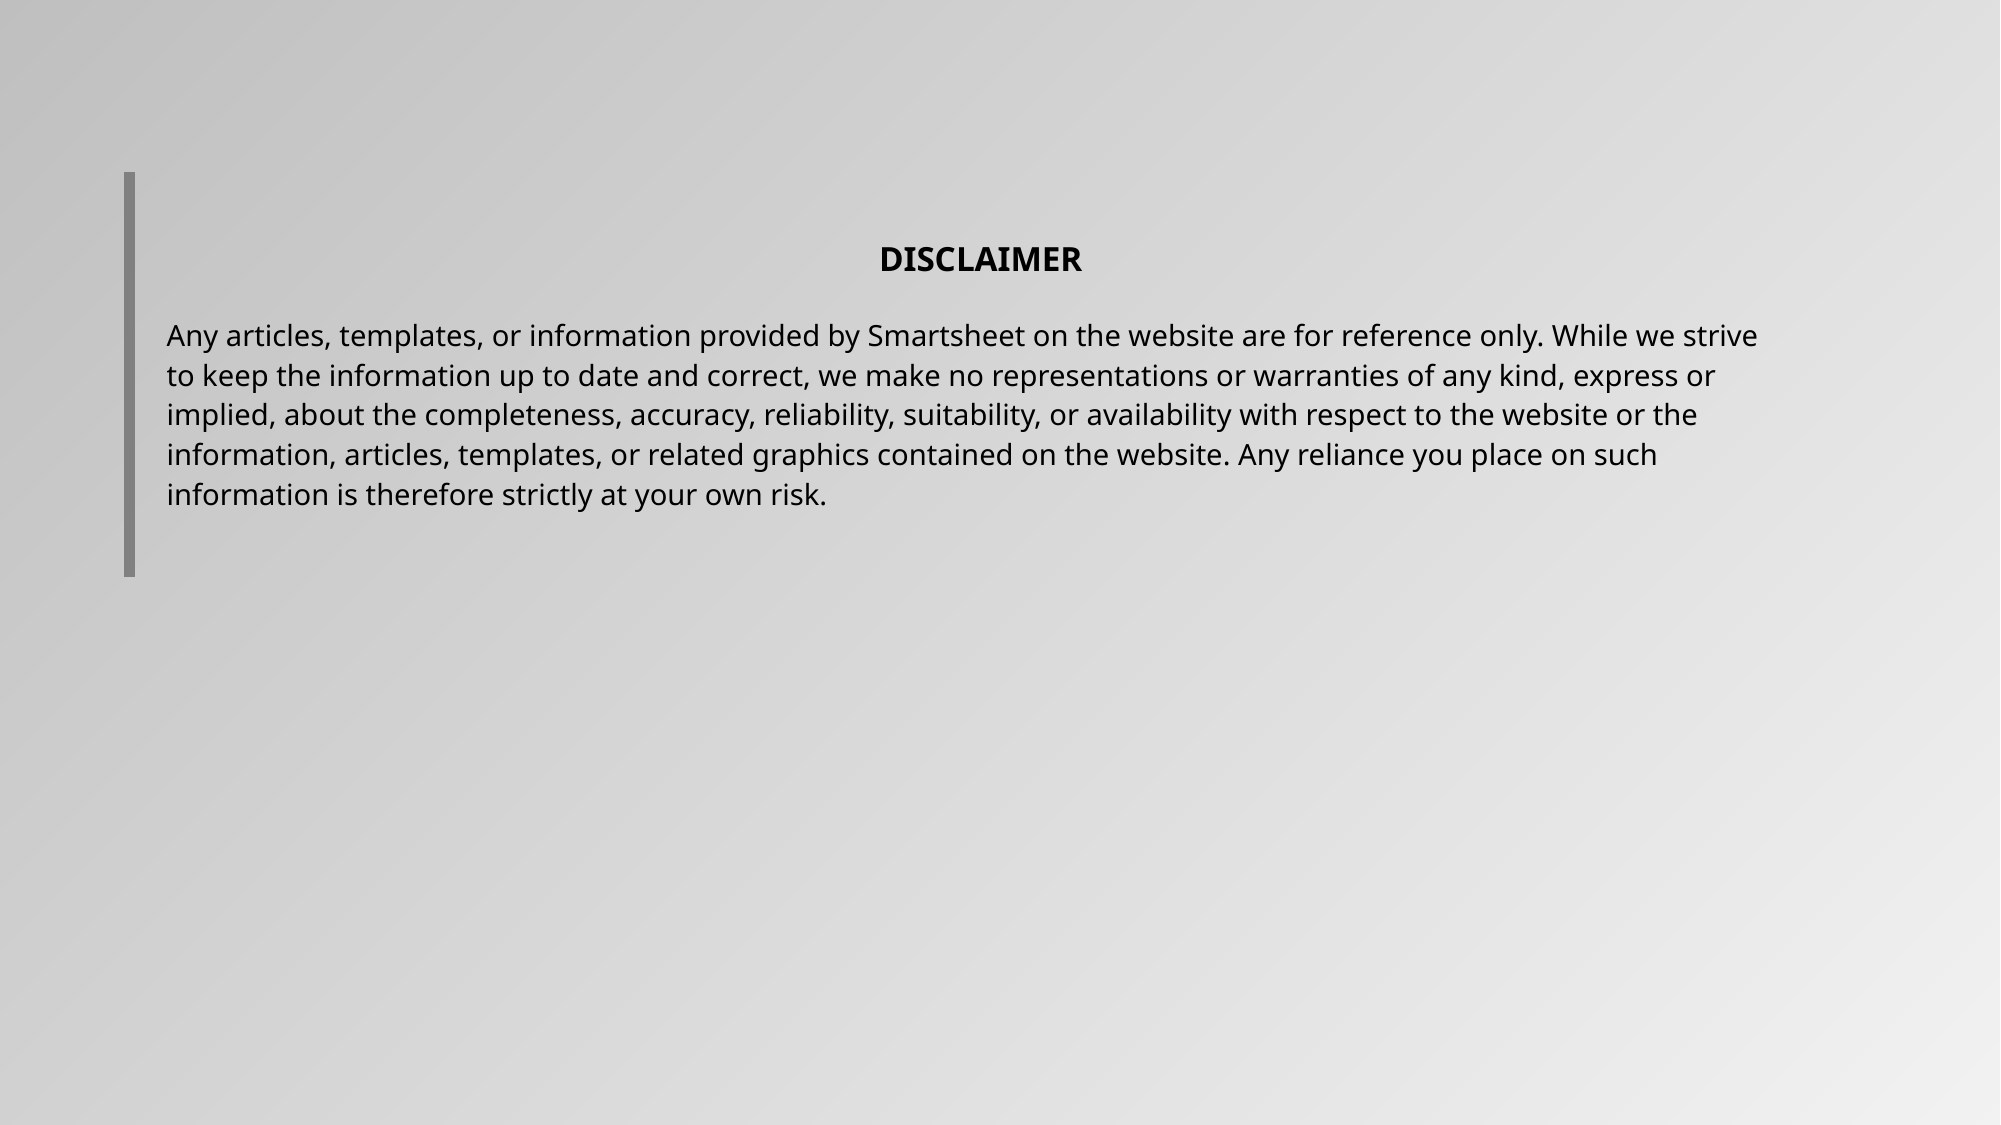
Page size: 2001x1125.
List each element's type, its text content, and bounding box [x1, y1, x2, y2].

table_header DISCLAIMER Any articles, templates, or information provided by Smartsheet on the website are for reference only. While we strive to keep the information up to date and correct, we make no representations or warranties of any kind, express or implied, about the completeness, accuracy, reliability, suitability, or availability with respect to the website or the information, articles, templates, or related graphics contained on the website. Any reliance you place on such information is therefore strictly at your own risk. [135, 172, 1807, 577]
